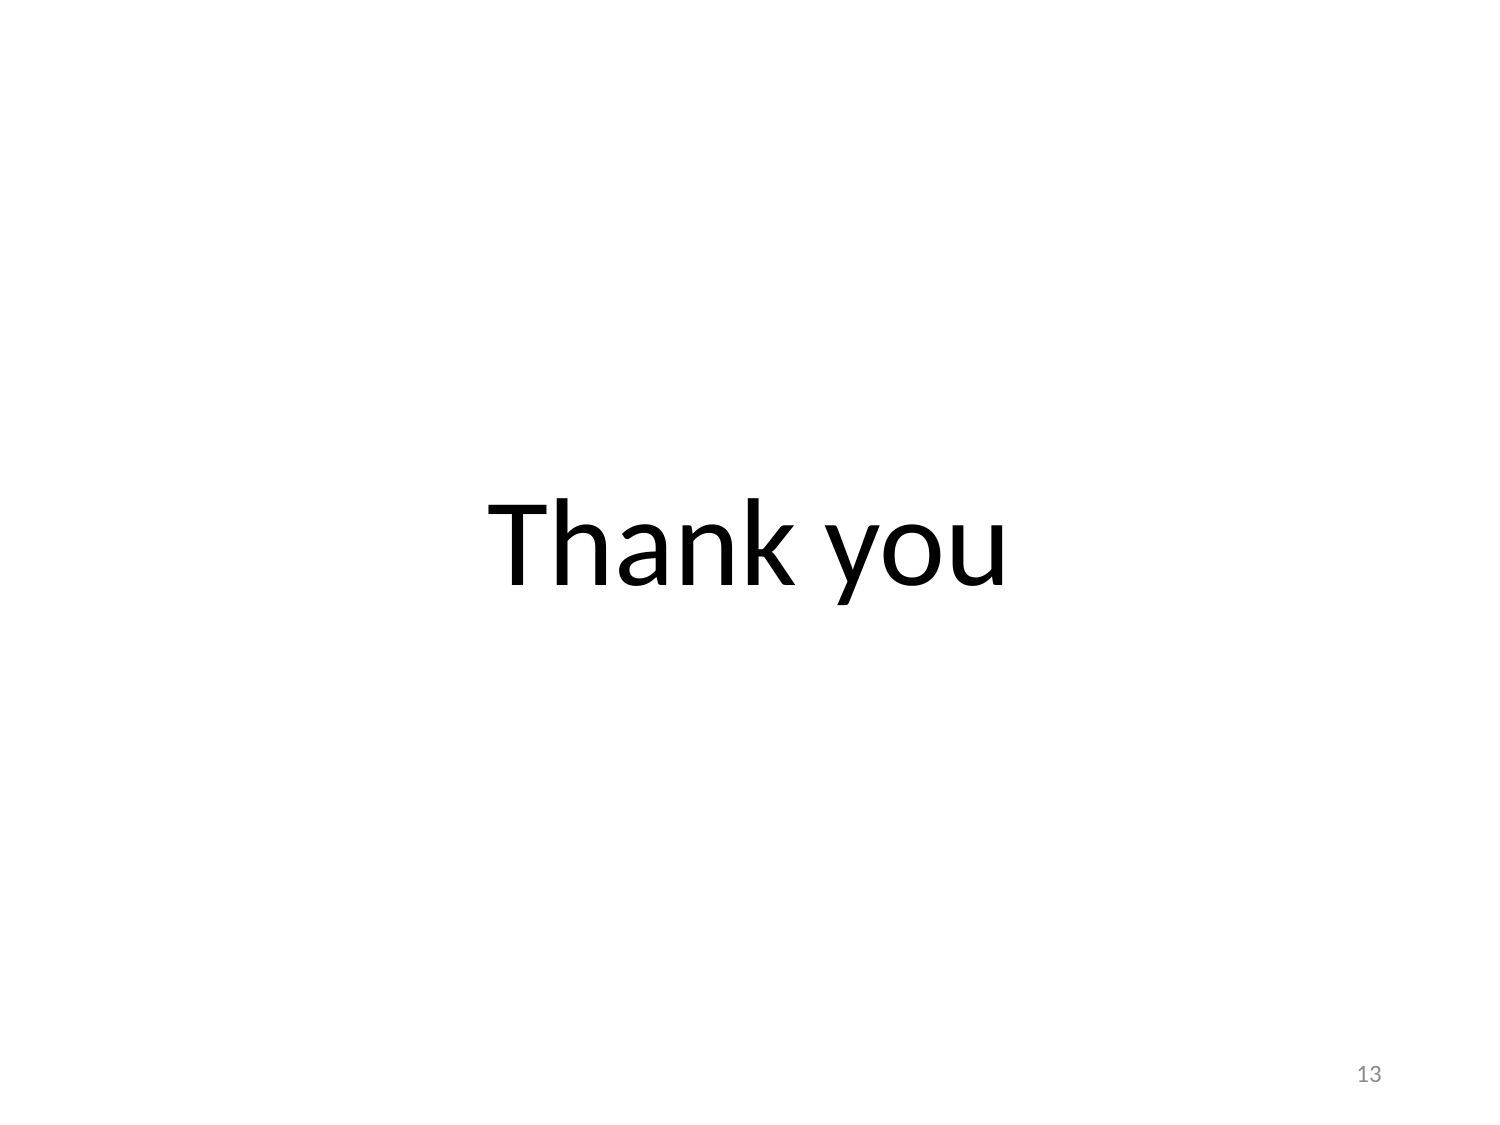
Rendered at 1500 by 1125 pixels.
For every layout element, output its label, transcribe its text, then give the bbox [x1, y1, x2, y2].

slide_number 13 [1059, 1042, 1397, 1103]
list Thank you [103, 299, 1397, 1014]
